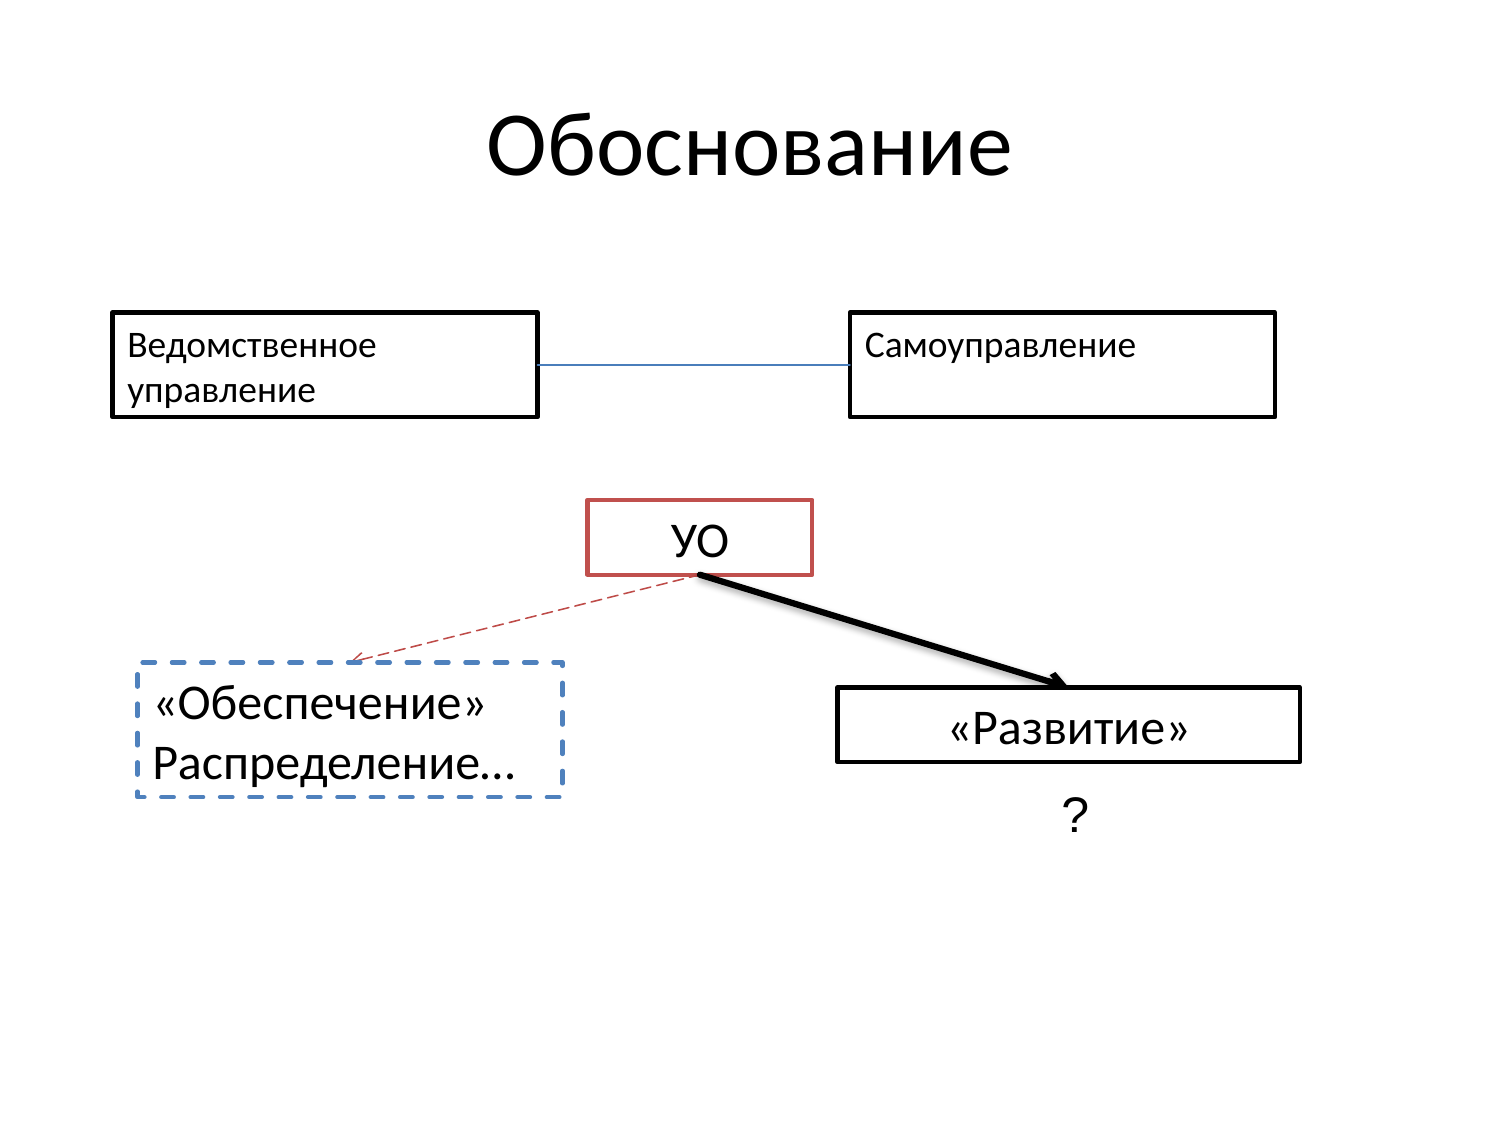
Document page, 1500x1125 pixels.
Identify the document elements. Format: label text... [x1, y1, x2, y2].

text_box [699, 575, 1069, 688]
title Обоснование [74, 44, 1426, 233]
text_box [349, 575, 698, 663]
text_box «Обеспечение» Распределение… [135, 660, 565, 799]
text_box ? [1025, 774, 1125, 850]
text_box Ведомственное управление [110, 310, 540, 419]
text_box Самоуправление [848, 310, 1277, 419]
text_box «Развитие» [835, 685, 1302, 764]
text_box УО [585, 498, 814, 574]
